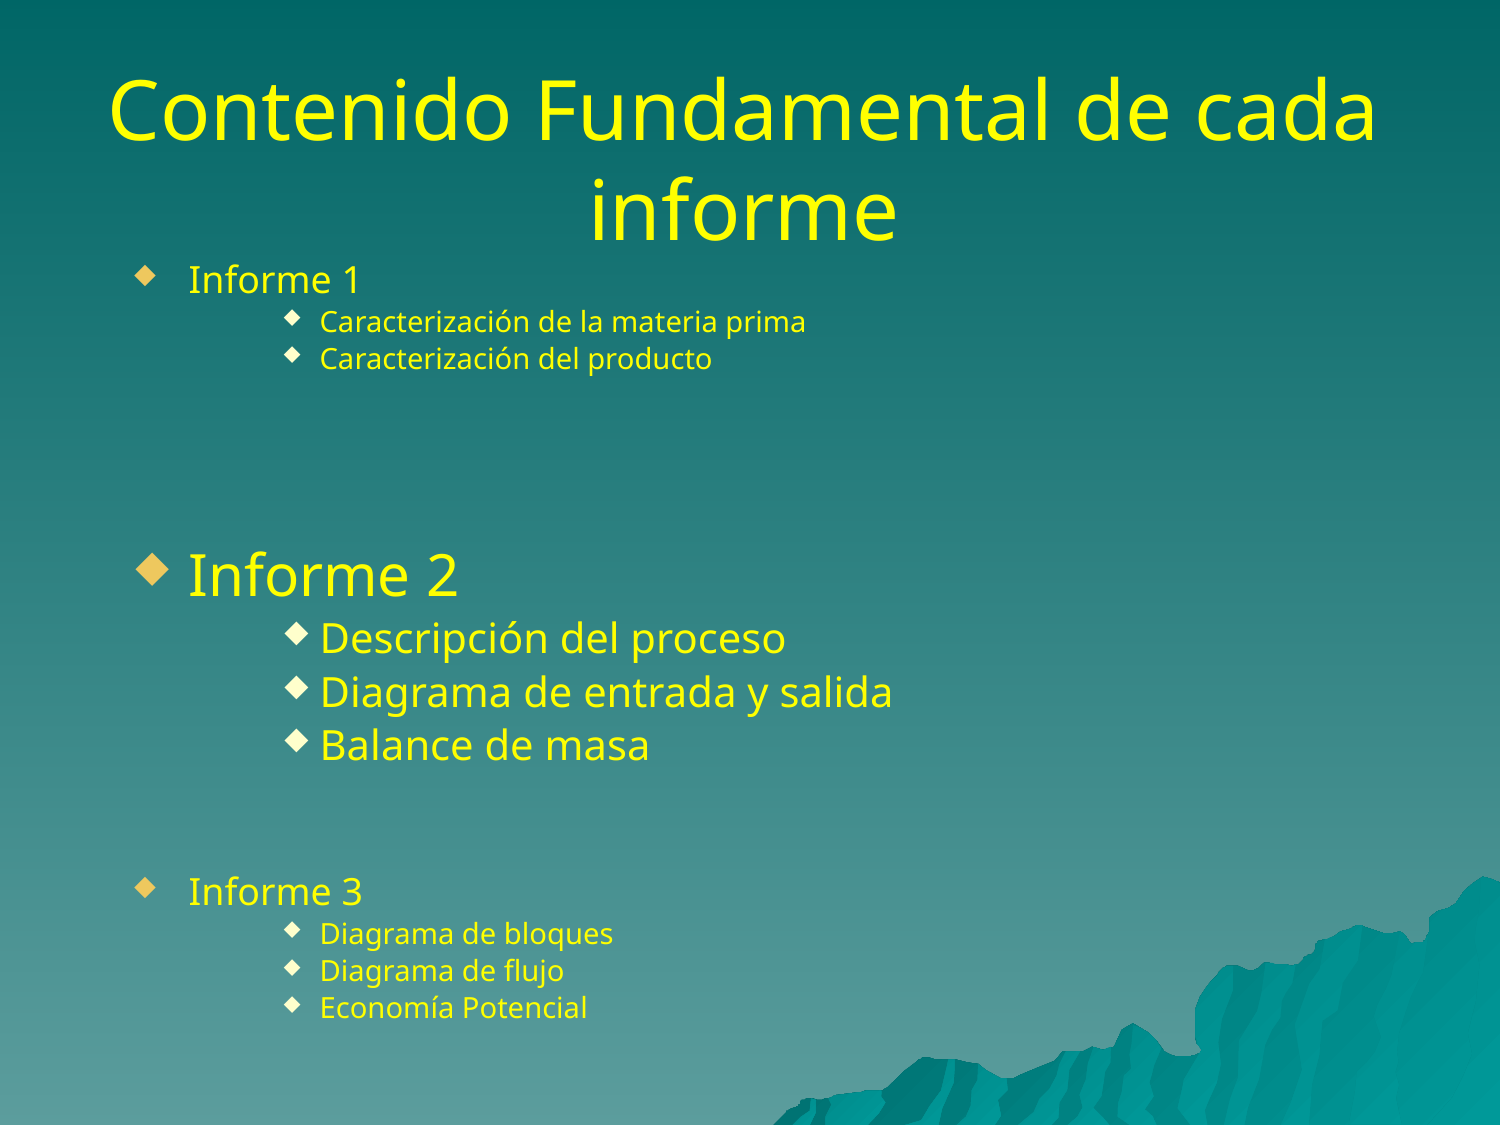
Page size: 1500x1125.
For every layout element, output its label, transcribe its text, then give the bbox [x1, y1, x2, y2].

list Informe 1 Caracterización de la materia prima Caracterización del producto Informe 2 Descripción del proceso Diagrama de entrada y salida Balance de masa Informe 3 Diagrama de bloques Diagrama de flujo Economía Potencial [116, 265, 1393, 852]
text_box Contenido Fundamental de cada informe [58, 49, 1430, 265]
